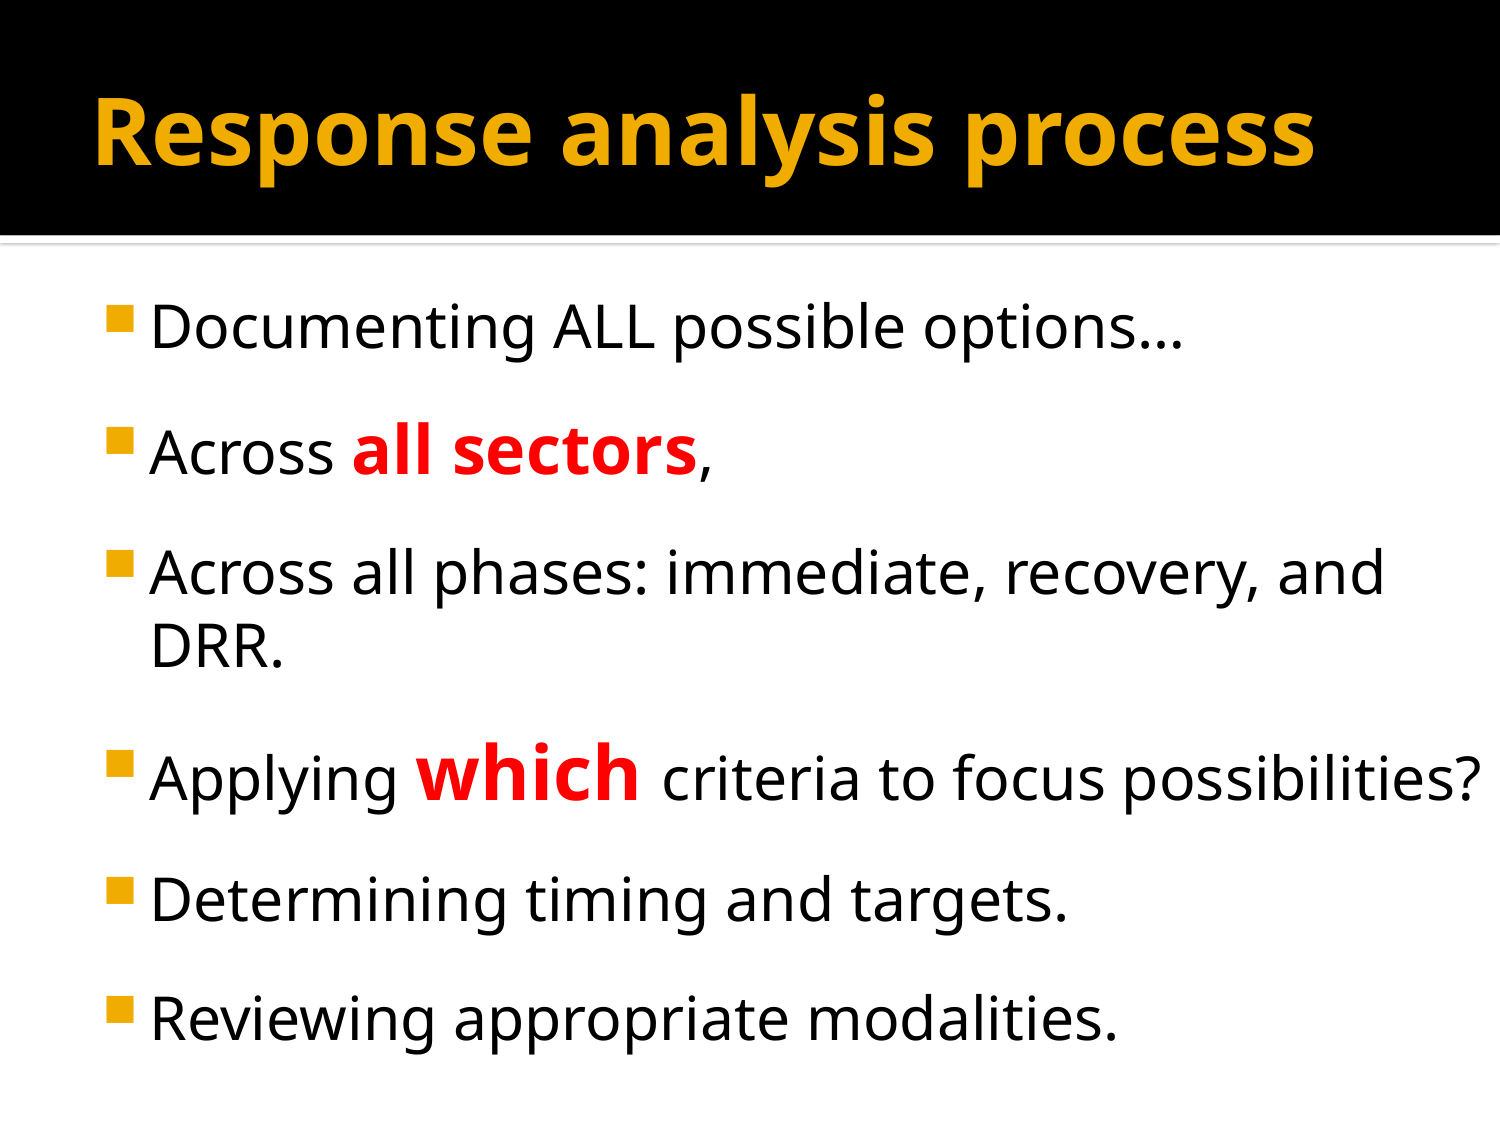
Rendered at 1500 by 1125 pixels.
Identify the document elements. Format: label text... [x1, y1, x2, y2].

title Response analysis process [75, 25, 1425, 231]
list Documenting ALL possible options… Across all sectors, Across all phases: immediate, recovery, and DRR. Applying which criteria to focus possibilities? Determining timing and targets. Reviewing appropriate modalities. [75, 273, 1500, 1125]
